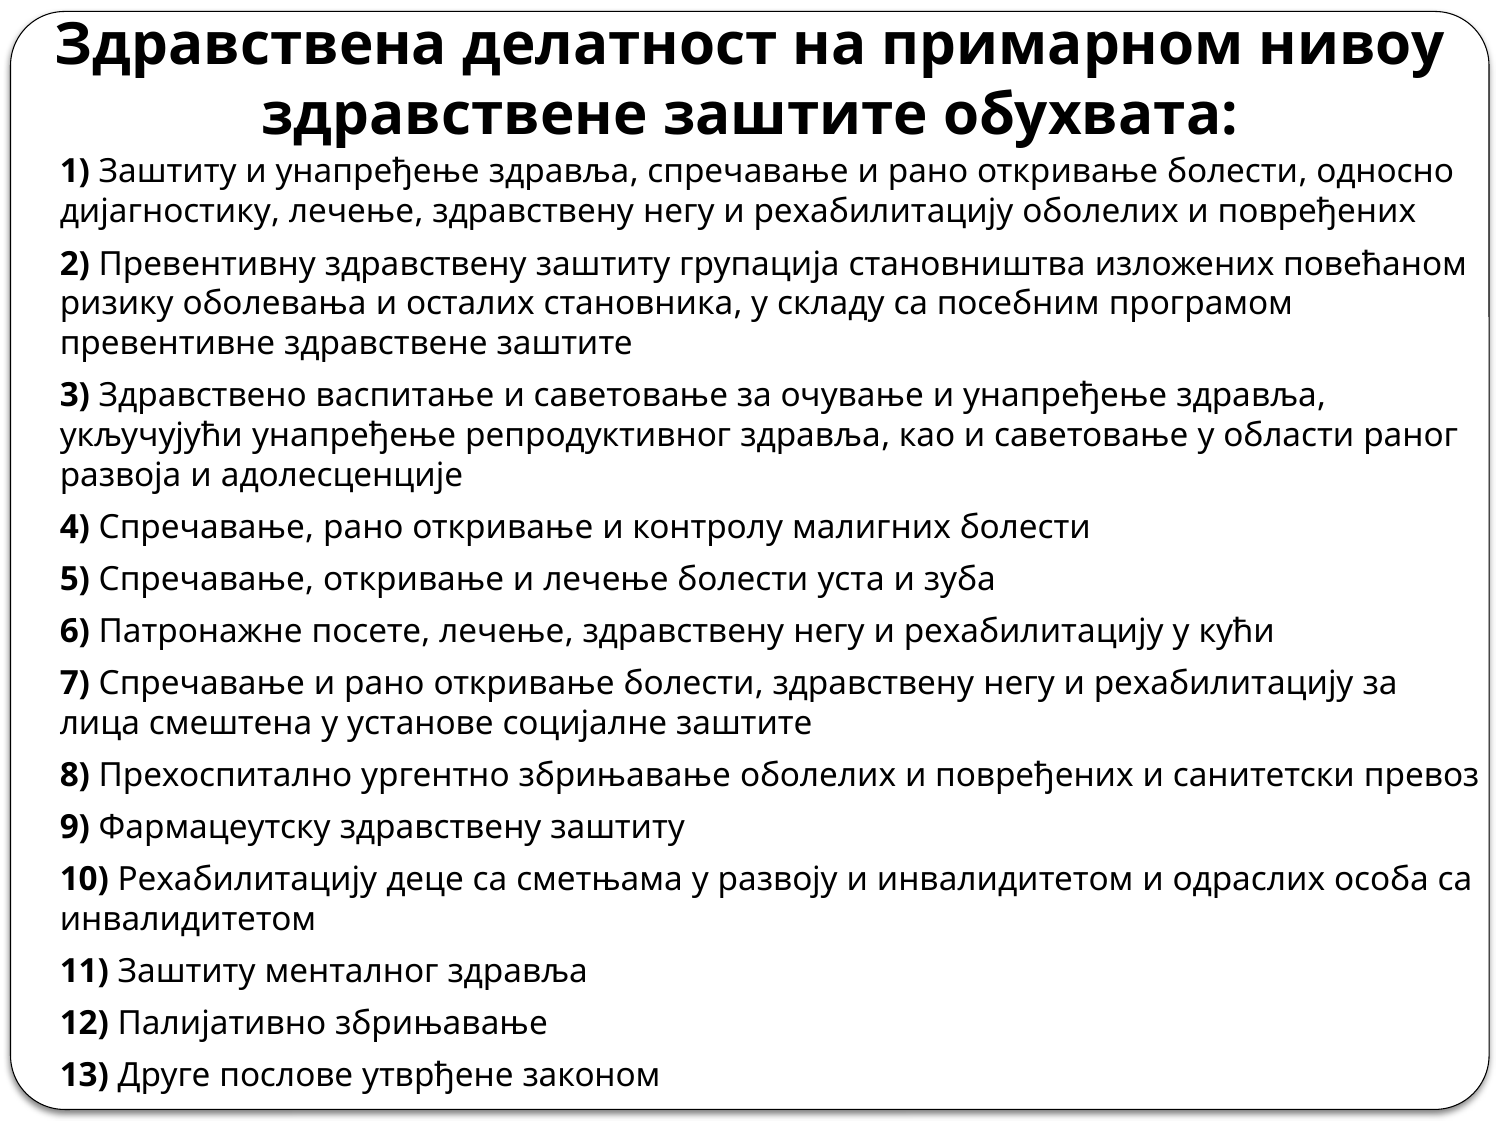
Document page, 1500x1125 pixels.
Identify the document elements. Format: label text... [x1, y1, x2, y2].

list 1) Заштиту и унапређење здравља, спречавање и рано откривање болести, односно дијагностику, лечење, здравствену негу и рехабилитацију оболелих и повређених 2) Превентивну здравствену заштиту групација становништва изложених повећаном ризику оболевања и осталих становника, у складу са посебним програмом превентивне здравствене заштите 3) Здравствено васпитање и саветовање за очување и унапређење здравља, укључујући унапређење репродуктивног здравља, као и саветовање у области раног развоја и адолесценције 4) Спречавање, рано откривање и контролу малигних болести 5) Спречавање, откривање и лечење болести уста и зуба 6) Патронажне посете, лечење, здравствену негу и рехабилитацију у кући 7) Спречавање и рано откривање болести, здравствену негу и рехабилитацију за лица смештена у установе социјалне заштите 8) Прехоспитално ургентно збрињавање оболелих и повређених и санитетски превоз 9) Фармацеутску здравствену заштиту 10) Рехабилитацију деце са сметњама у развоју и инвалидитетом и одраслих особа са инвалидитетом 11) Заштиту менталног здравља 12) Палијативно збрињавањe 13) Друге послове утврђене законом [0, 137, 1500, 1125]
title Здравствена делатност на примарном нивоу здравствене заштите обухвата: [0, 30, 1500, 137]
